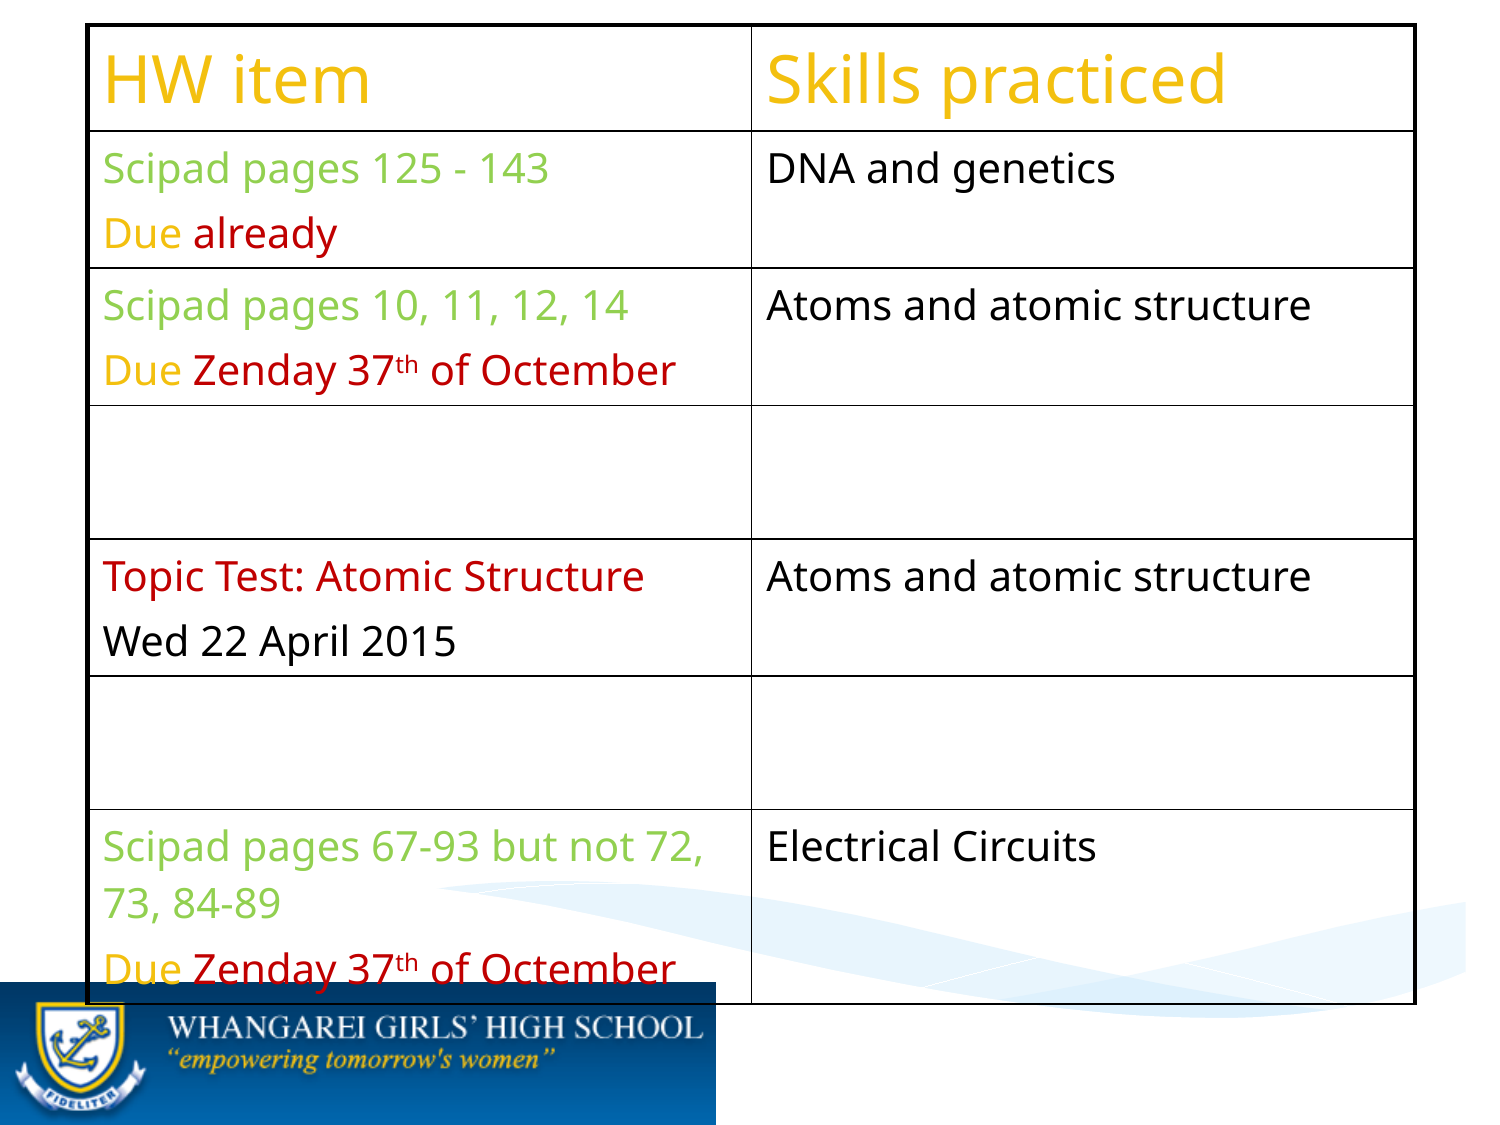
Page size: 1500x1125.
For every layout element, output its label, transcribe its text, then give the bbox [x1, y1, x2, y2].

table_cell Topic Test: Atomic Structure Wed 22 April 2015 [90, 540, 751, 675]
table_cell [90, 677, 751, 809]
table_cell Atoms and atomic structure [752, 540, 1413, 675]
table_cell [90, 406, 751, 538]
table_cell Scipad pages 10, 11, 12, 14 Due Zenday 37th of Octember [90, 269, 751, 405]
table_cell Atoms and atomic structure [752, 269, 1413, 405]
table_cell Scipad pages 125 - 143 Due already [90, 132, 751, 267]
table_cell [752, 677, 1413, 809]
table_header Skills practiced [752, 27, 1413, 130]
picture [0, 982, 716, 1125]
table_cell [752, 406, 1413, 538]
table_cell DNA and genetics [752, 132, 1413, 267]
table_cell Scipad pages 67-93 but not 72, 73, 84-89 Due Zenday 37th of Octember [90, 810, 751, 1003]
table_cell Electrical Circuits [752, 810, 1413, 1003]
table_header HW item [90, 27, 751, 130]
